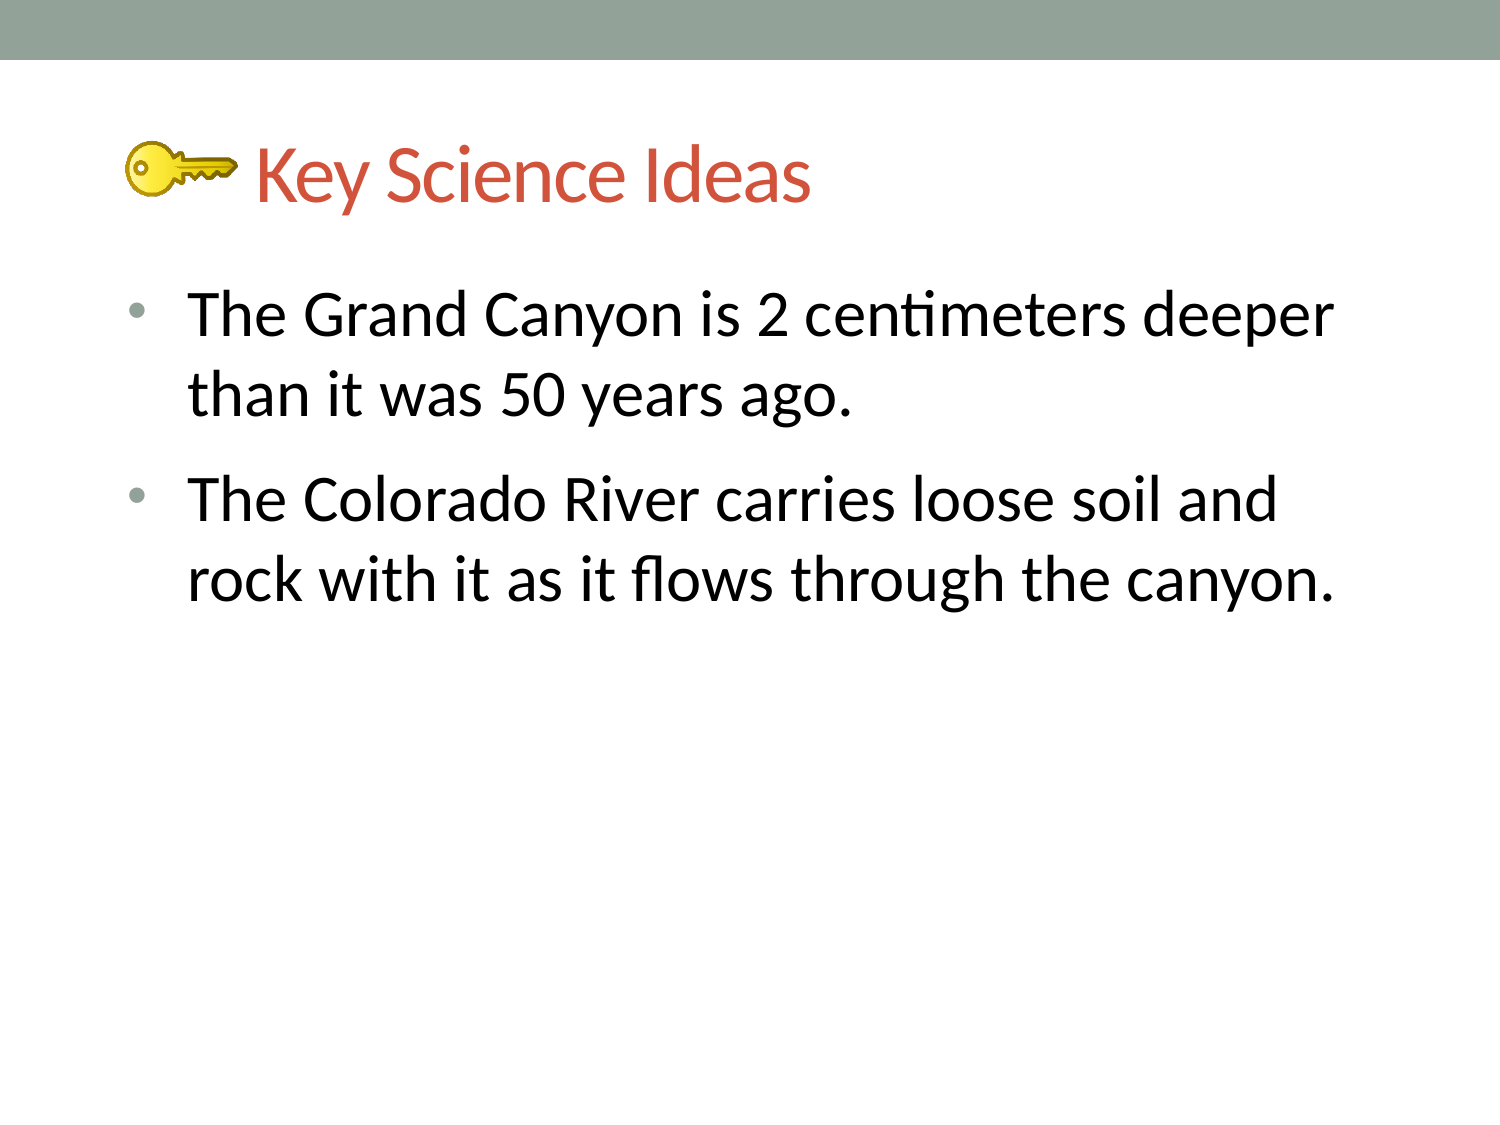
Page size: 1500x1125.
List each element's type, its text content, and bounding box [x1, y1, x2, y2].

title Key Science Ideas [112, 87, 1425, 250]
picture [124, 112, 238, 226]
list The Grand Canyon is 2 centimeters deeper than it was 50 years ago. The Colorado River carries loose soil and rock with it as it flows through the canyon. [112, 262, 1425, 1025]
